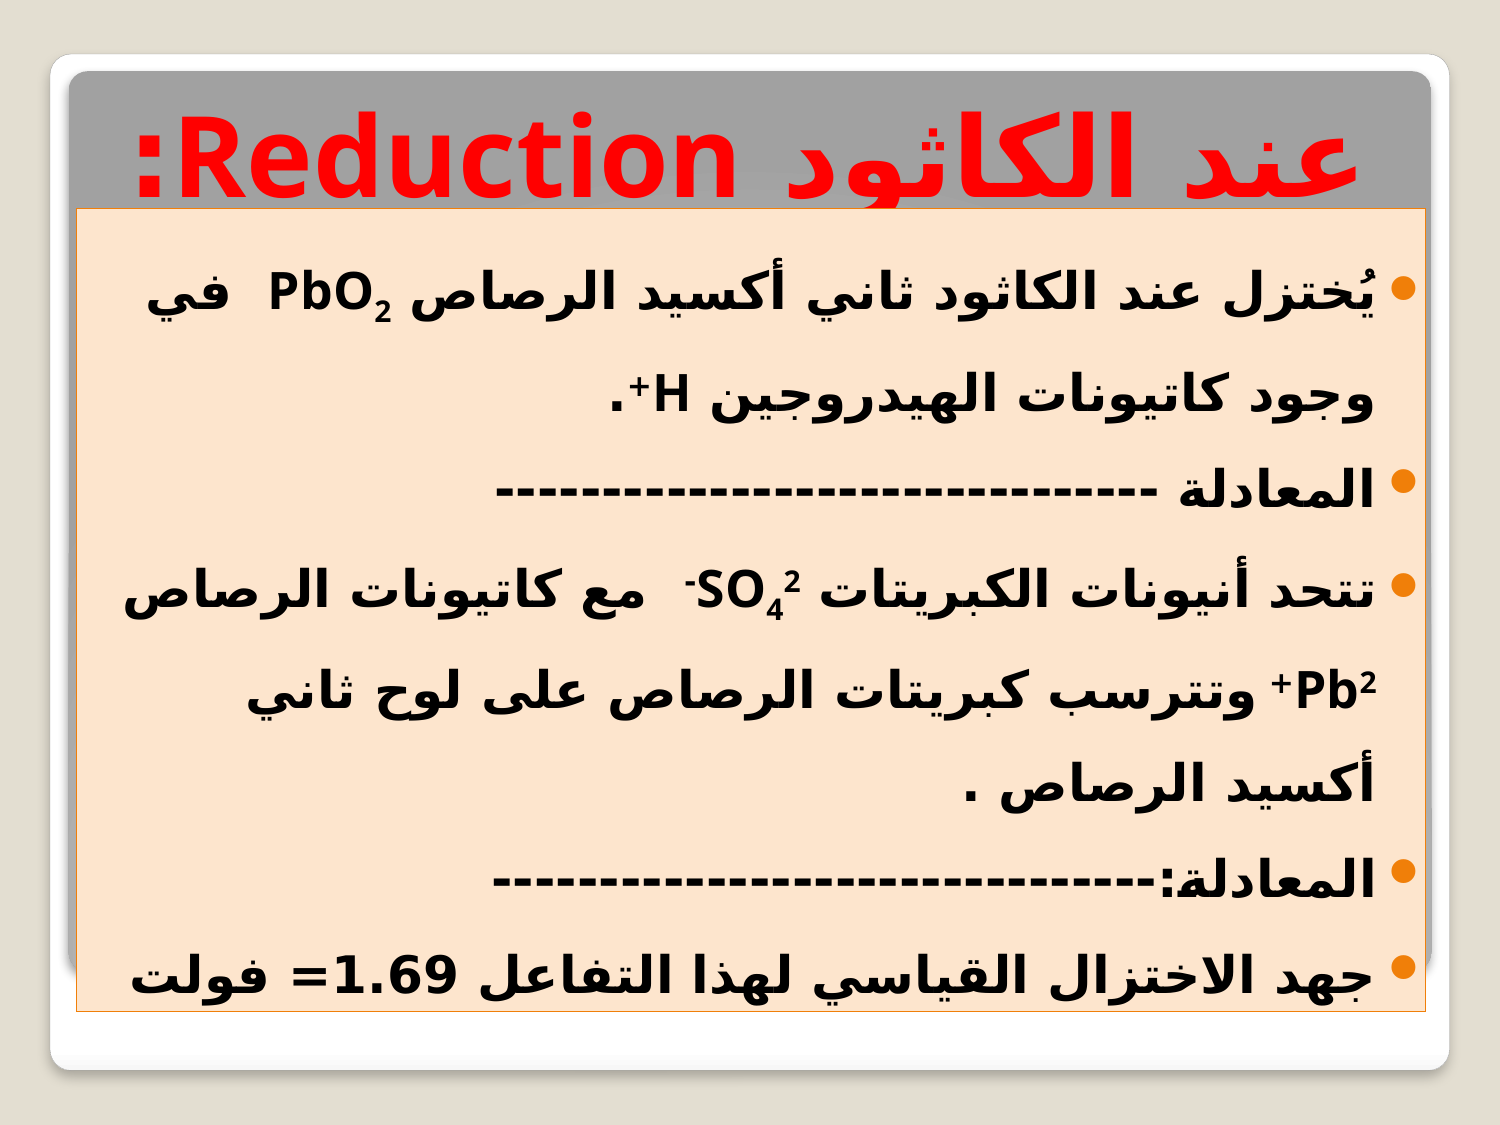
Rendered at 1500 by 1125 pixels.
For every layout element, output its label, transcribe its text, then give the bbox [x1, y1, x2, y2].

list يُختزل عند الكاثود ثاني أكسيد الرصاص PbO2 في وجود كاتيونات الهيدروجين H+. المعادلة ------------------------------- تتحد أنيونات الكبريتات SO42- مع كاتيونات الرصاص Pb2+ وتترسب كبريتات الرصاص على لوح ثاني أكسيد الرصاص . المعادلة:------------------------------- جهد الاختزال القياسي لهذا التفاعل 1.69= فولت [76, 208, 1426, 1012]
title عند الكاثود Reduction: [76, 54, 1420, 208]
